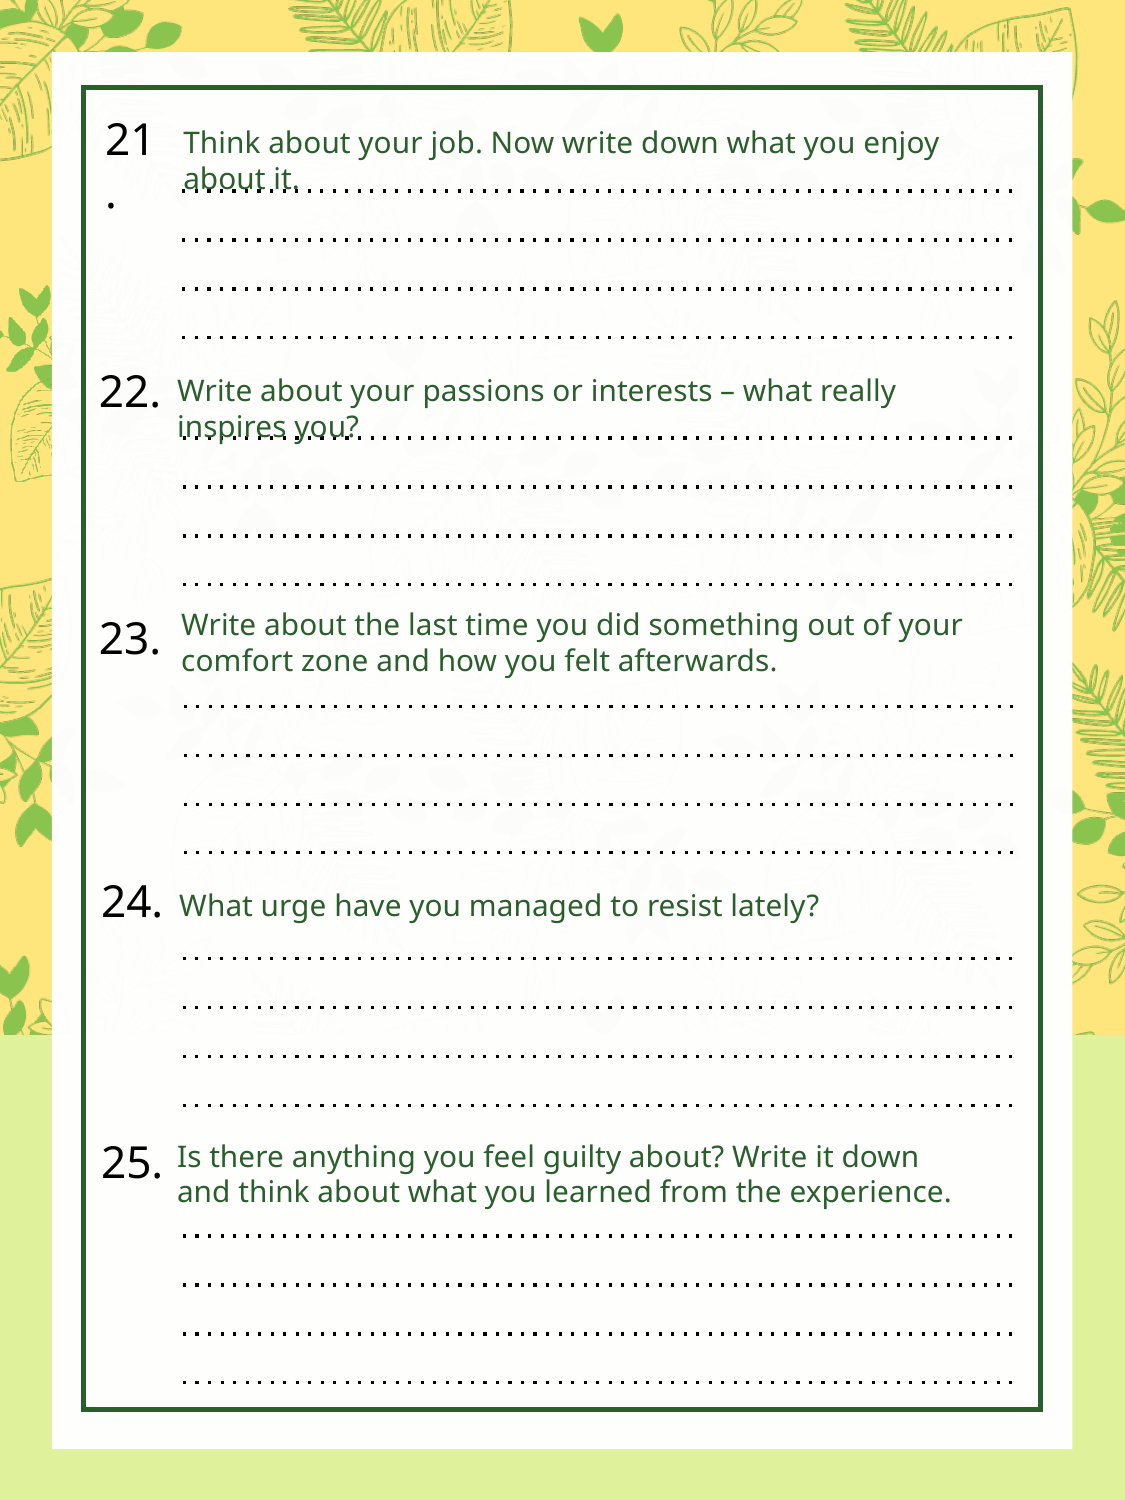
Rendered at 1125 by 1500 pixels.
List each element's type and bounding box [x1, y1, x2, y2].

text_box [183, 705, 1021, 853]
text_box [51, 51, 1073, 1450]
text_box [0, 1131, 1125, 1500]
text_box [182, 190, 1020, 338]
text_box [182, 437, 1020, 585]
text_box [0, 0, 1125, 1125]
text_box [182, 958, 1020, 1106]
text_box [182, 1235, 1020, 1383]
